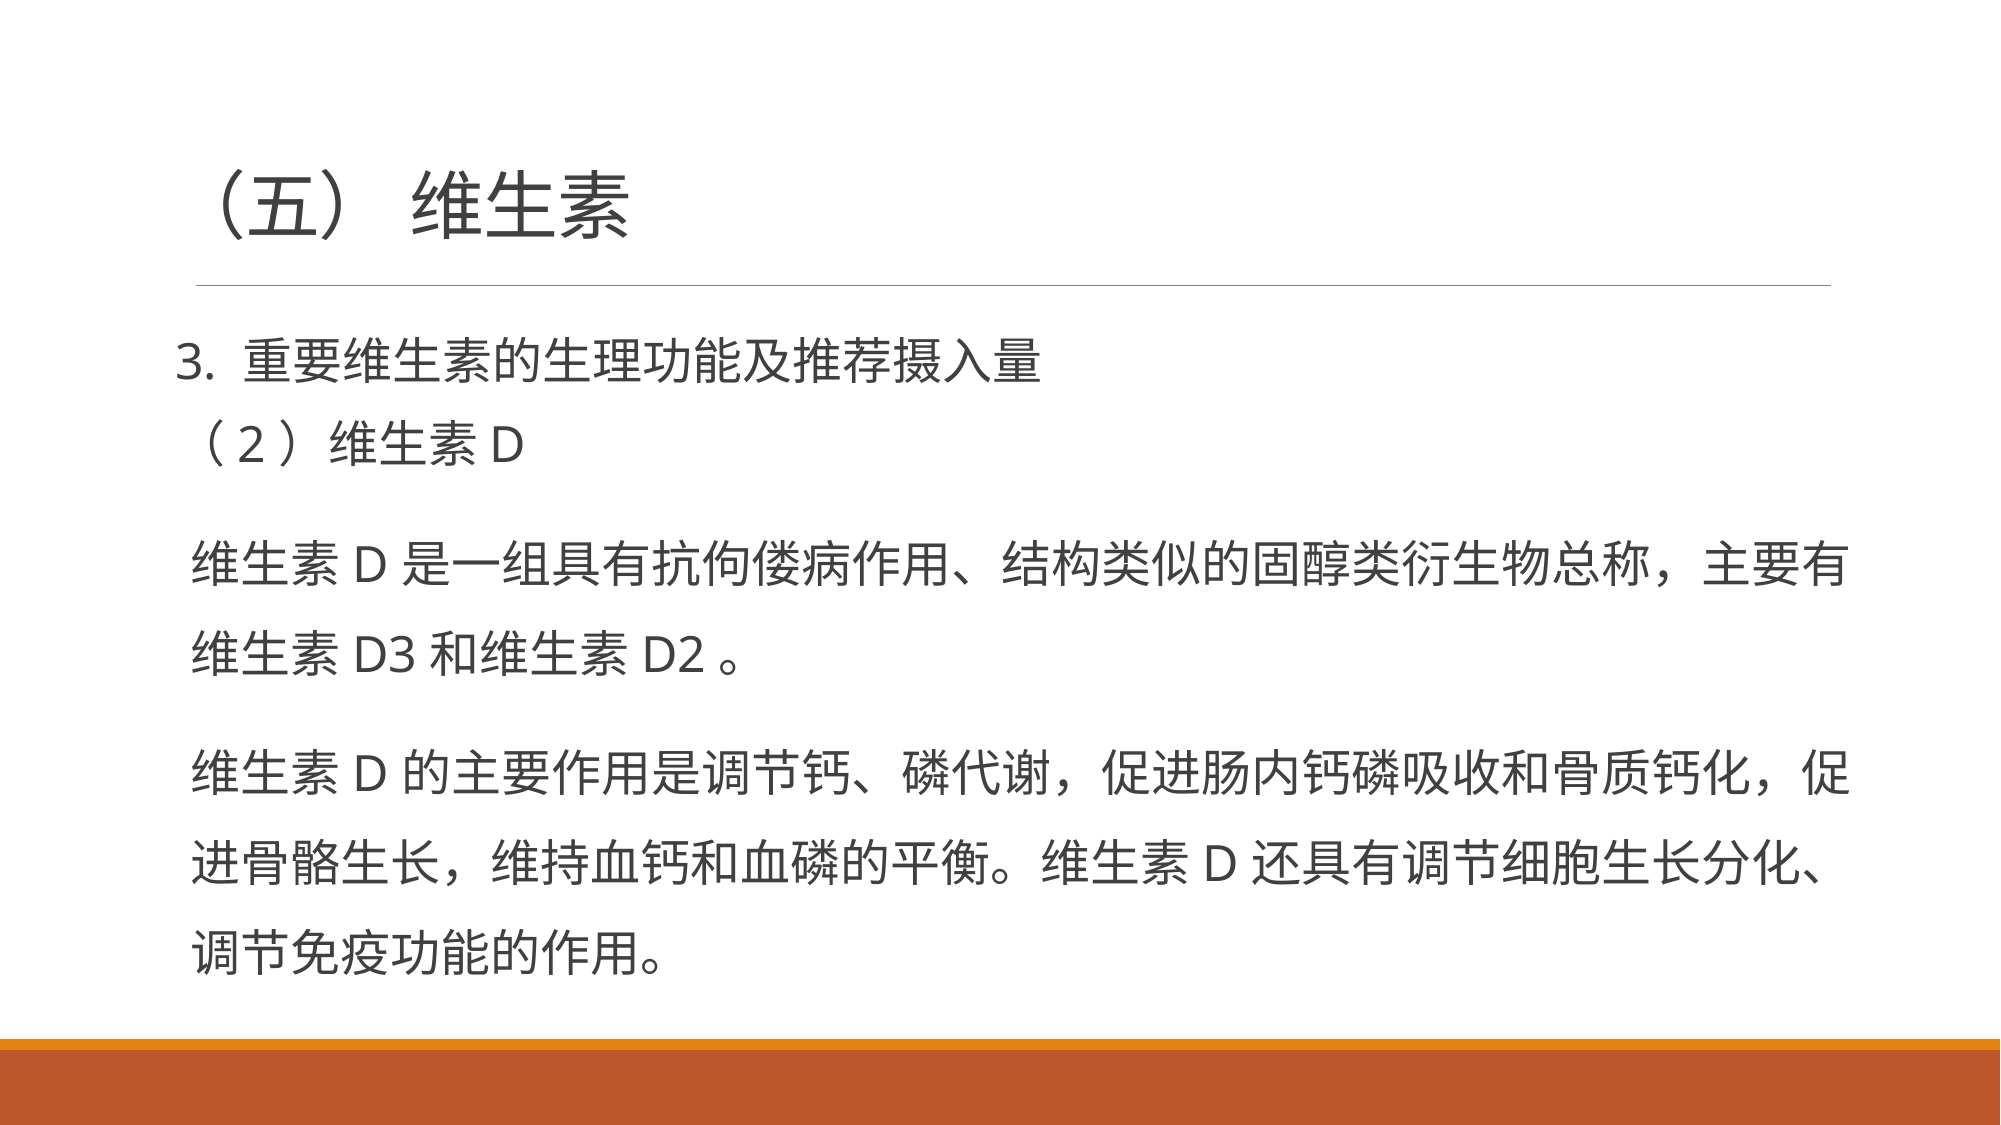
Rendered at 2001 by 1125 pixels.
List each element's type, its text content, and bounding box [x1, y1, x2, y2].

title （五） 维生素 [156, 132, 1567, 257]
list 3. 重要维生素的生理功能及推荐摄入量 （2）维生素D 维生素D是一组具有抗佝偻病作用、结构类似的固醇类衍生物总称，主要有维生素D3和维生素D2。 维生素D的主要作用是调节钙、磷代谢，促进肠内钙磷吸收和骨质钙化，促进骨骼生长，维持血钙和血磷的平衡。维生素D还具有调节细胞生长分化、调节免疫功能的作用。 [175, 229, 1884, 972]
